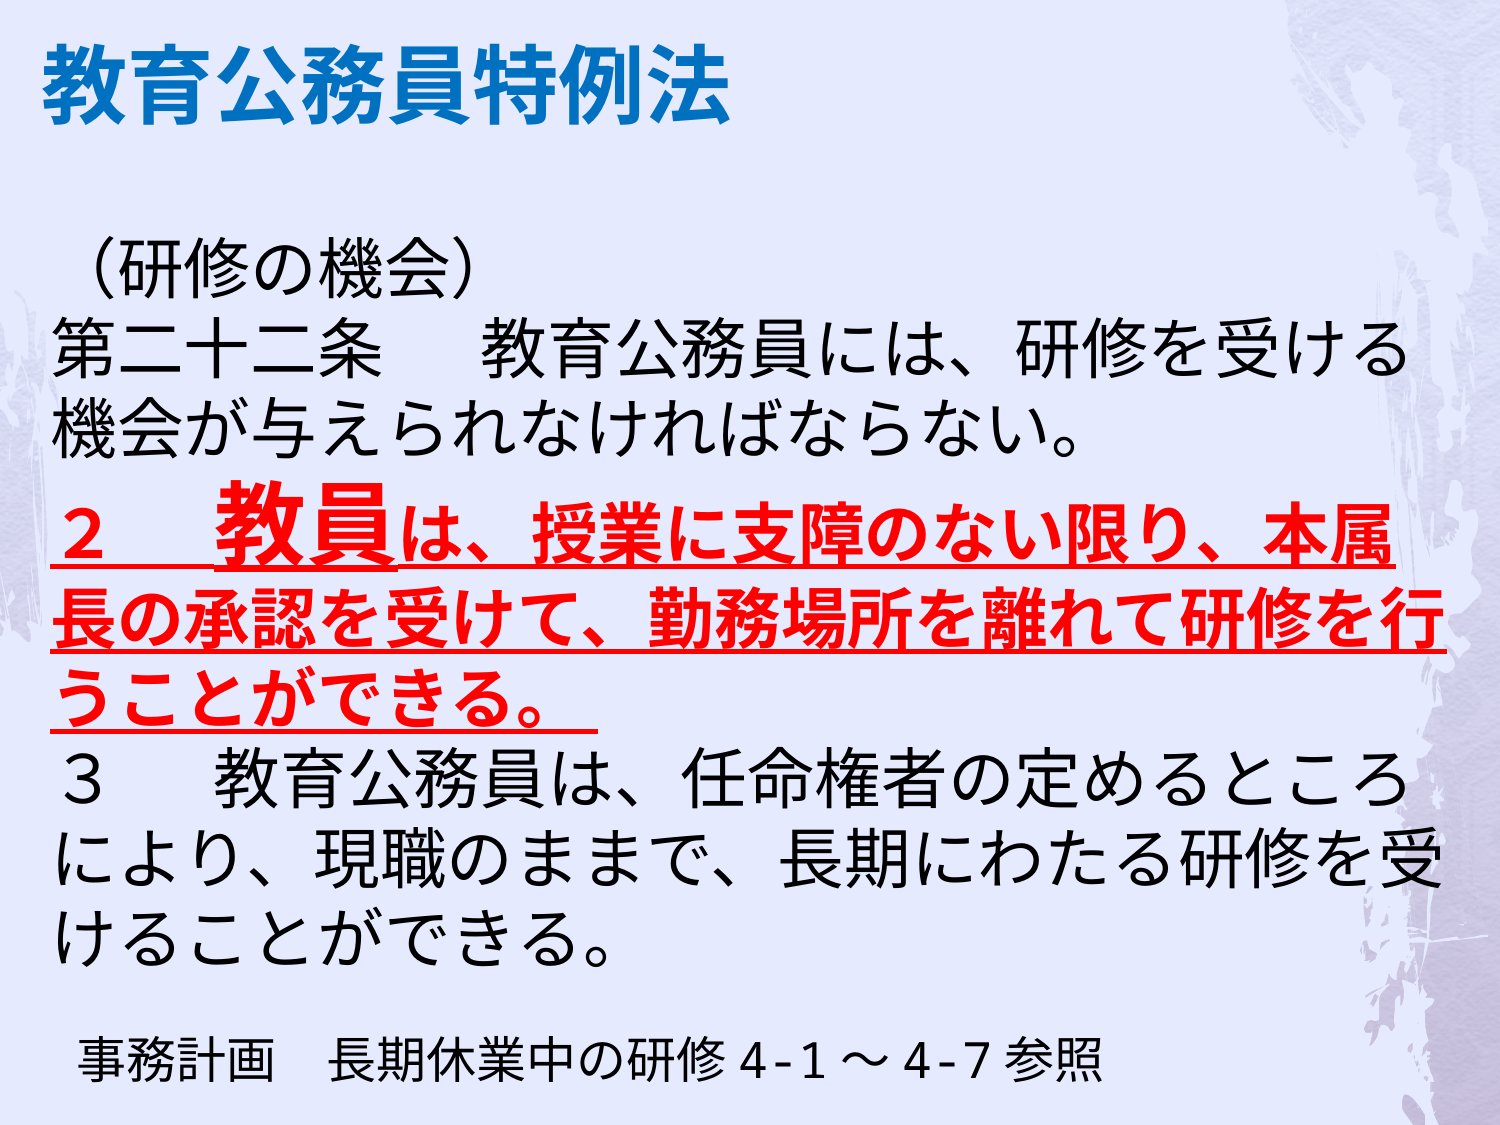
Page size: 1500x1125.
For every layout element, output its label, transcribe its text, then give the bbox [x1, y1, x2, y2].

text_box 事務計画 長期休業中の研修4-1～4-7参照 [61, 1021, 1463, 1096]
text_box （研修の機会） 第二十二条 教育公務員には、研修を受ける機会が与えられなければならない。 ２ 教員は、授業に支障のない限り、本属長の承認を受けて、勤務場所を離れて研修を行うことができる。 ３ 教育公務員は、任命権者の定めるところにより、現職のままで、長期にわたる研修を受けることができる。 [35, 219, 1463, 985]
text_box 教育公務員特例法 [41, 30, 1392, 135]
